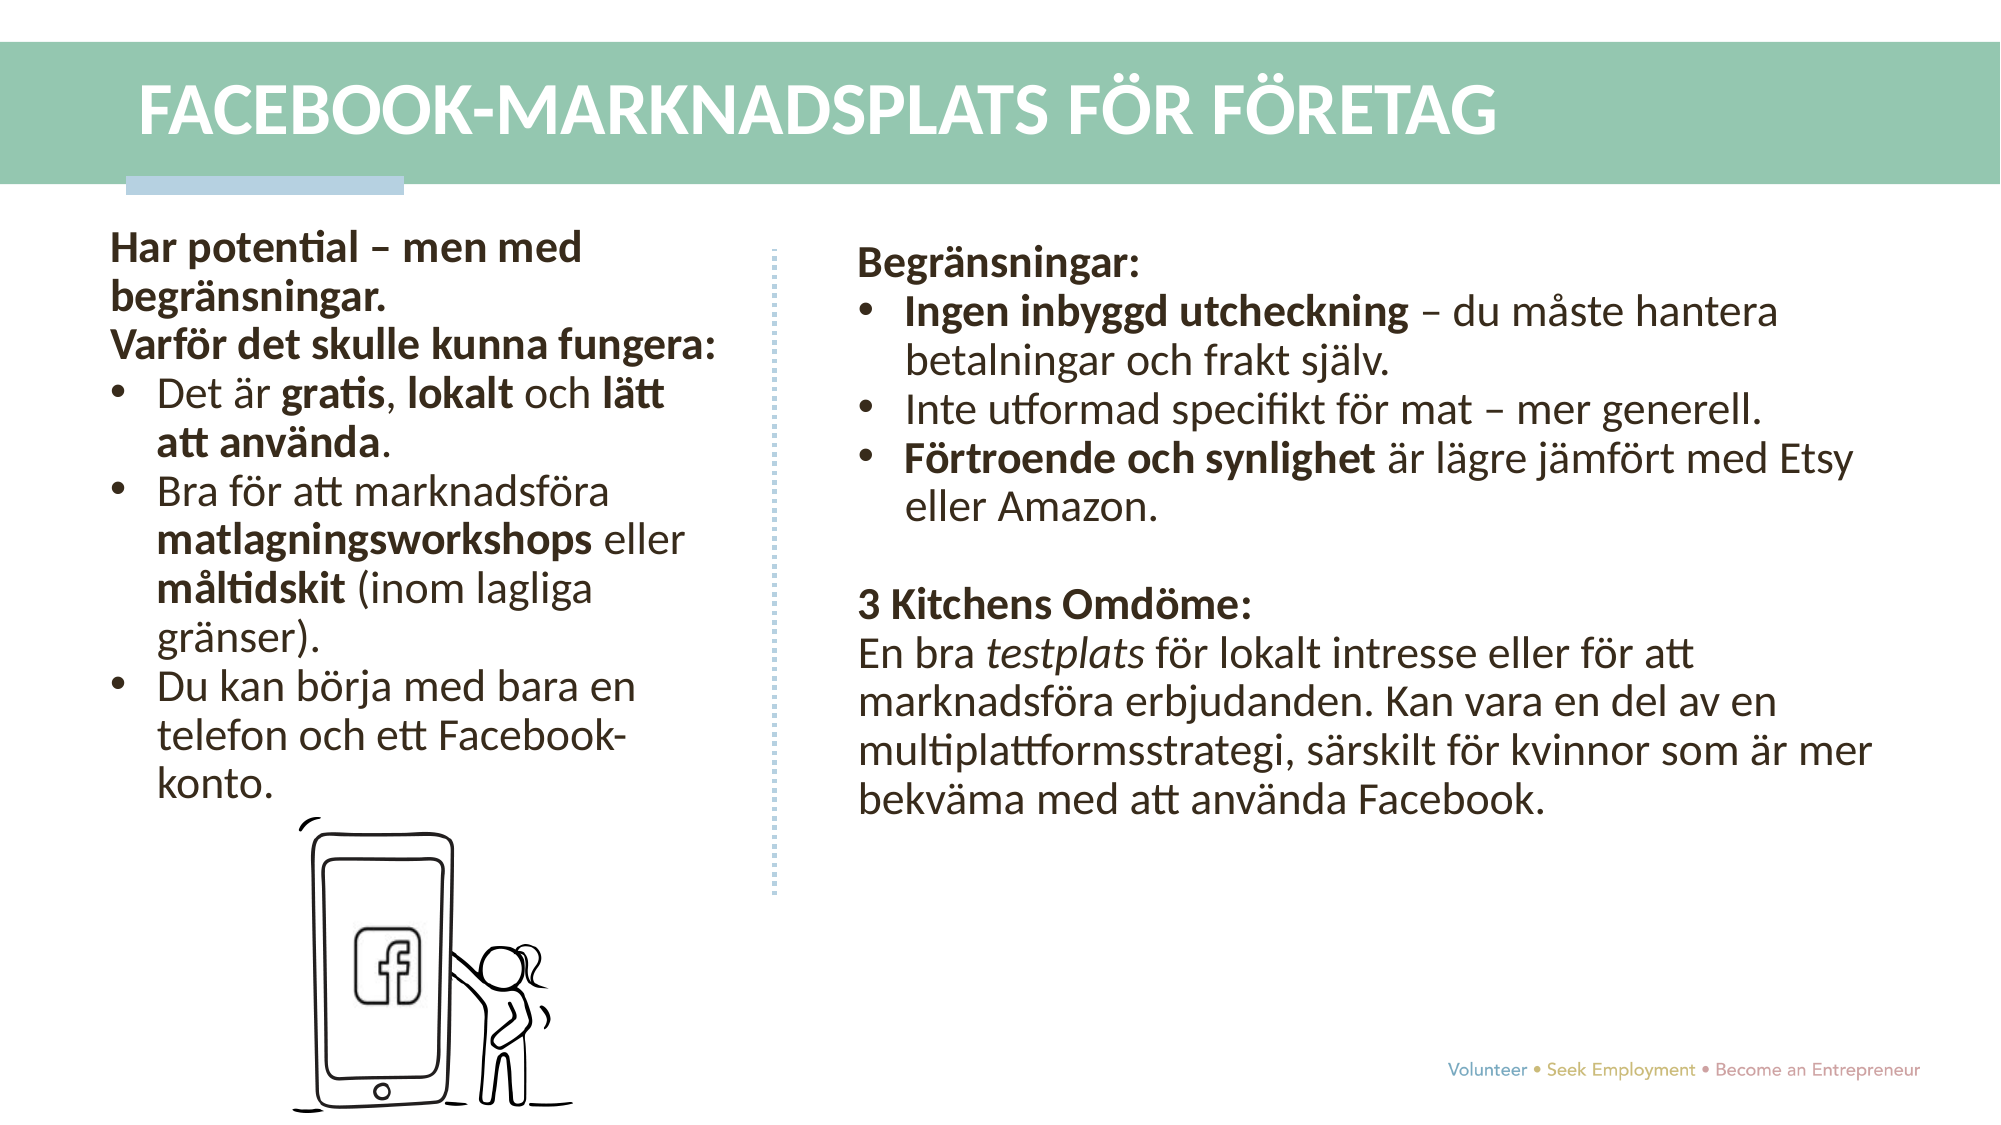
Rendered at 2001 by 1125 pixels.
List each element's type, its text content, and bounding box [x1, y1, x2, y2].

text_box Begränsningar: Ingen inbyggd utcheckning – du måste hantera betalningar och frakt själv. Inte utformad specifikt för mat – mer generell. Förtroende och synlighet är lägre jämfört med Etsy eller Amazon. 3 Kitchens Omdöme: En bra testplats för lokalt intresse eller för att marknadsföra erbjudanden. Kan vara en del av en multiplattformsstrategi, särskilt för kvinnor som är mer bekväma med att använda Facebook. [842, 230, 1946, 895]
list FACEBOOK-MARKNADSPLATS FÖR FÖRETAG [123, 51, 1913, 170]
text_box Har potential – men med begränsningar. Varför det skulle kunna fungera: Det är gratis, lokalt och lätt att använda. Bra för att marknadsföra matlagningsworkshops eller måltidskit (inom lagliga gränser). Du kan börja med bara en telefon och ett Facebook-konto. [94, 215, 739, 879]
picture [243, 787, 590, 1125]
picture [1418, 1046, 1971, 1103]
